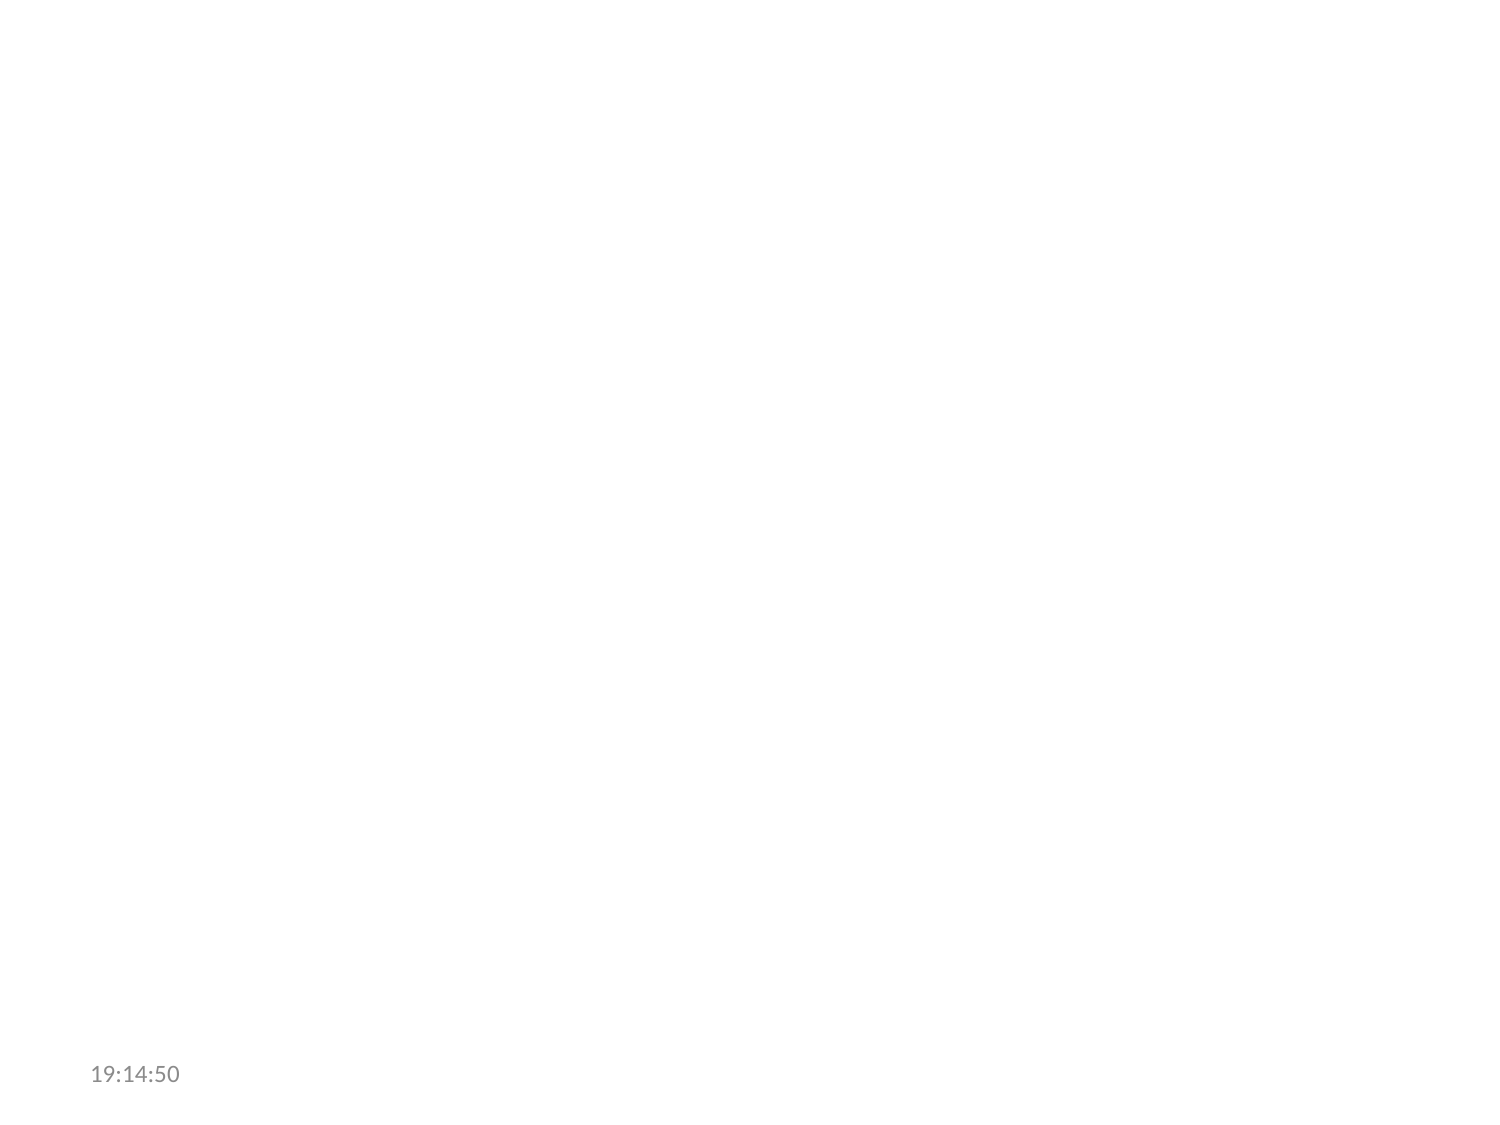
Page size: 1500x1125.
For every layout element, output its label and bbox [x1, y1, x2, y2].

slide_number [75, 1042, 425, 1103]
